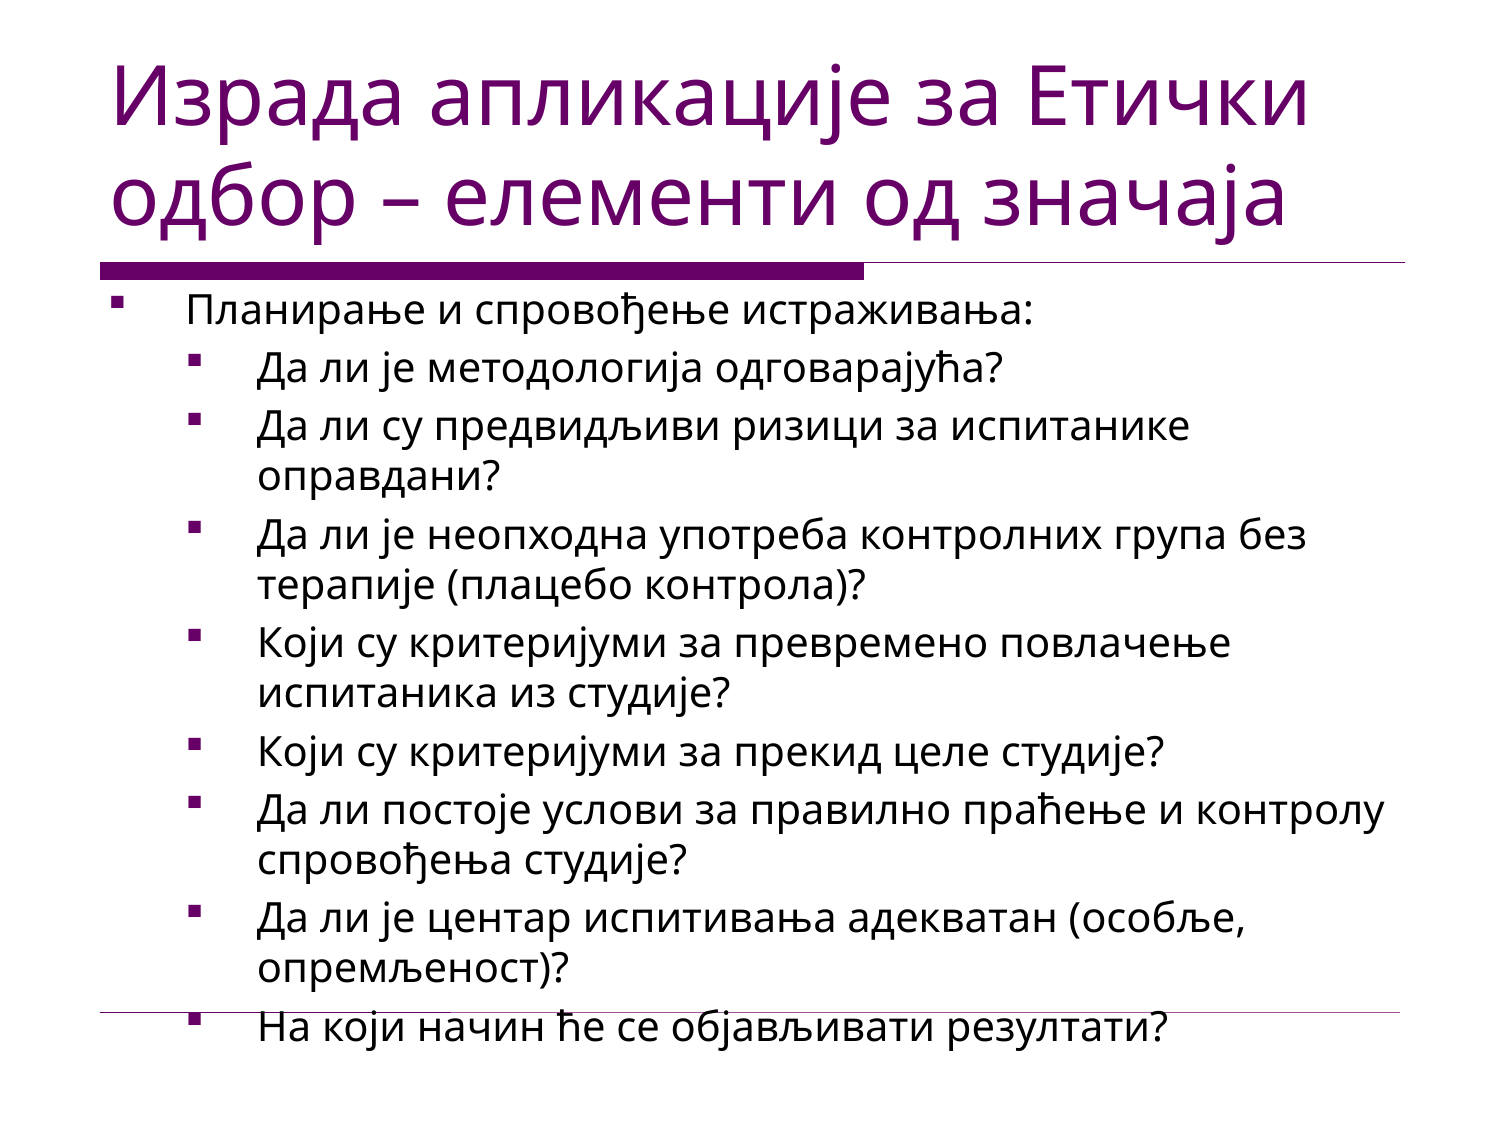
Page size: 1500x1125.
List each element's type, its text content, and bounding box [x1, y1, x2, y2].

title Израда апликације за Етички одбор – елементи од значаја [93, 49, 1426, 250]
list Планирање и спровођење истраживања: Да ли је методологија одговарајућа? Да ли су предвидљиви ризици за испитанике оправдани? Да ли је неопходна употреба контролних група без терапије (плацебо контрола)? Који су критеријуми за превремено повлачење испитаника из студије? Који су критеријуми за прекид целе студије? Да ли постоје услови за правилно праћење и контролу спровођења студије? Да ли је центар испитивања адекватан (особље, опремљеност)? На који начин ће се објављивати резултати? [92, 274, 1451, 976]
